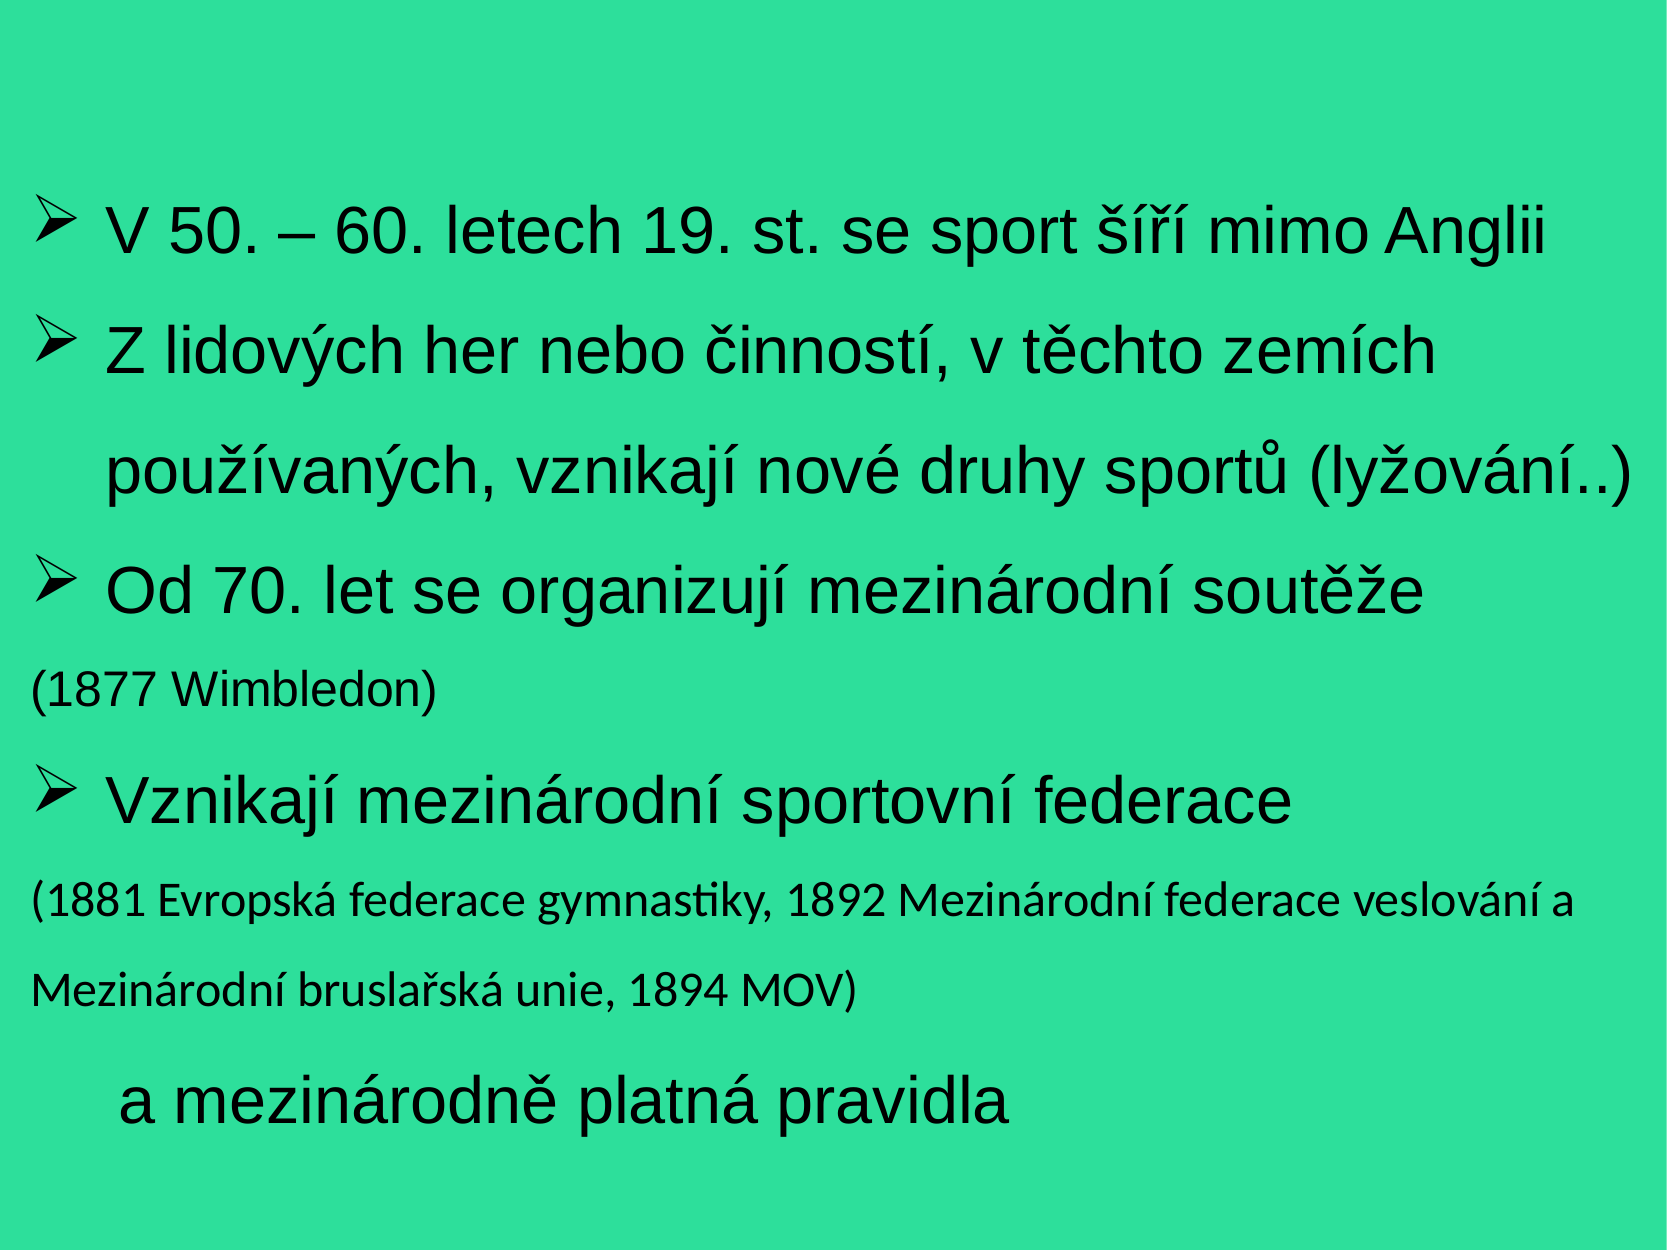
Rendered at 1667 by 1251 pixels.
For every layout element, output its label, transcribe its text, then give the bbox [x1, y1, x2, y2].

subtitle V 50. – 60. letech 19. st. se sport šíří mimo Anglii Z lidových her nebo činností, v těchto zemích používaných, vznikají nové druhy sportů (lyžování..) Od 70. let se organizují mezinárodní soutěže (1877 Wimbledon) Vznikají mezinárodní sportovní federace (1881 Evropská federace gymnastiky, 1892 Mezinárodní federace veslování a Mezinárodní bruslařská unie, 1894 MOV) a mezinárodně platná pravidla [30, 146, 1649, 1137]
